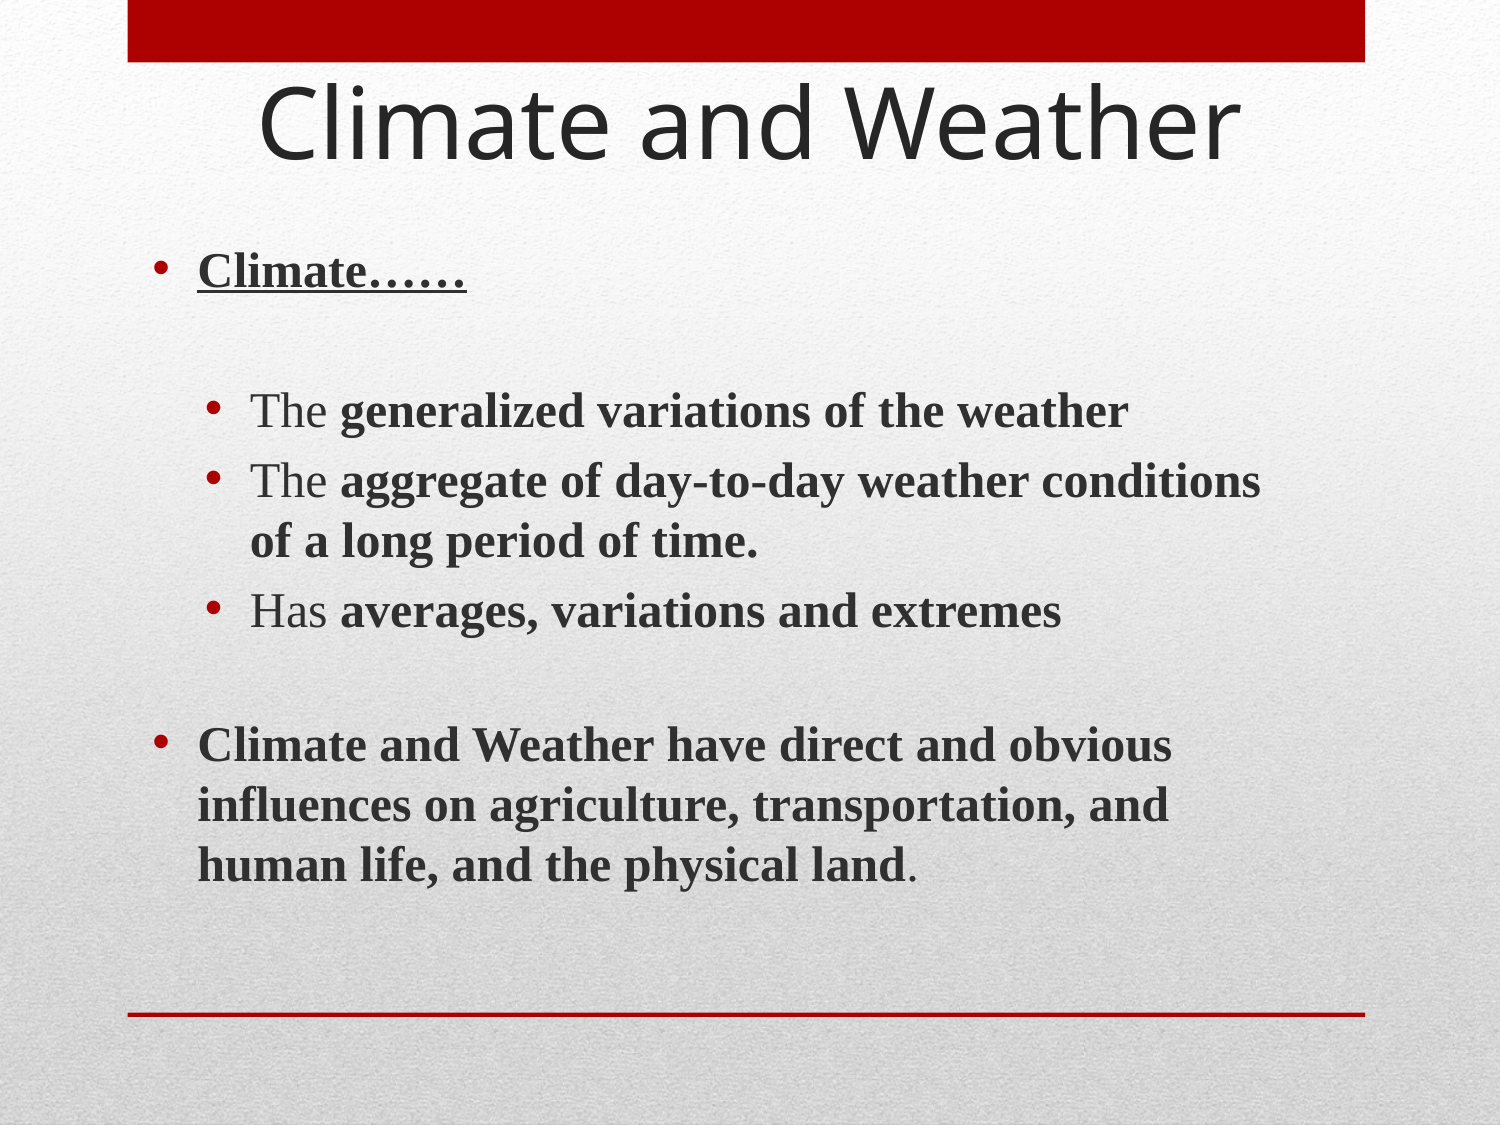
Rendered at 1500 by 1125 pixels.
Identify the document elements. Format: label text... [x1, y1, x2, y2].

list Climate…… The generalized variations of the weather The aggregate of day-to-day weather conditions of a long period of time. Has averages, variations and extremes Climate and Weather have direct and obvious influences on agriculture, transportation, and human life, and the physical land. [137, 224, 1300, 969]
title Climate and Weather [174, 0, 1325, 188]
